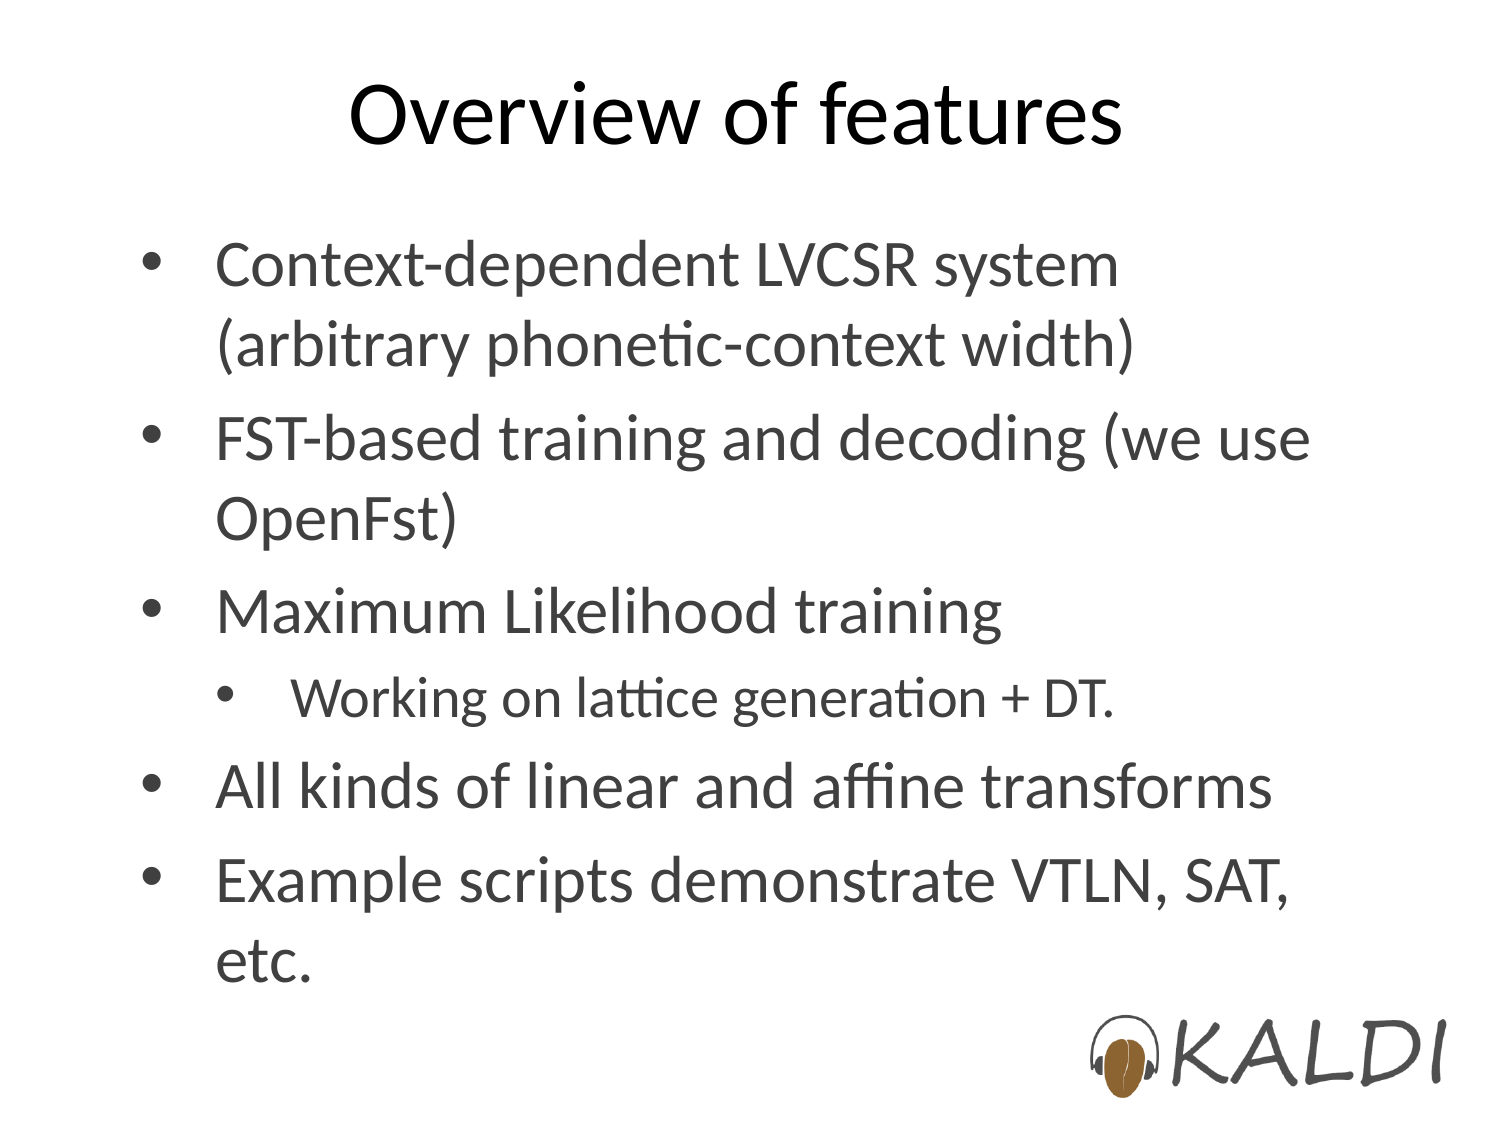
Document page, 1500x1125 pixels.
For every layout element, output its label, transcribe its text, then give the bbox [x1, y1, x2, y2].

picture [1087, 1012, 1464, 1104]
title Overview of features [99, 2, 1375, 213]
subtitle Context-dependent LVCSR system (arbitrary phonetic-context width) FST-based training and decoding (we use OpenFst) Maximum Likelihood training Working on lattice generation + DT. All kinds of linear and affine transforms Example scripts demonstrate VTLN, SAT, etc. [125, 212, 1363, 1088]
